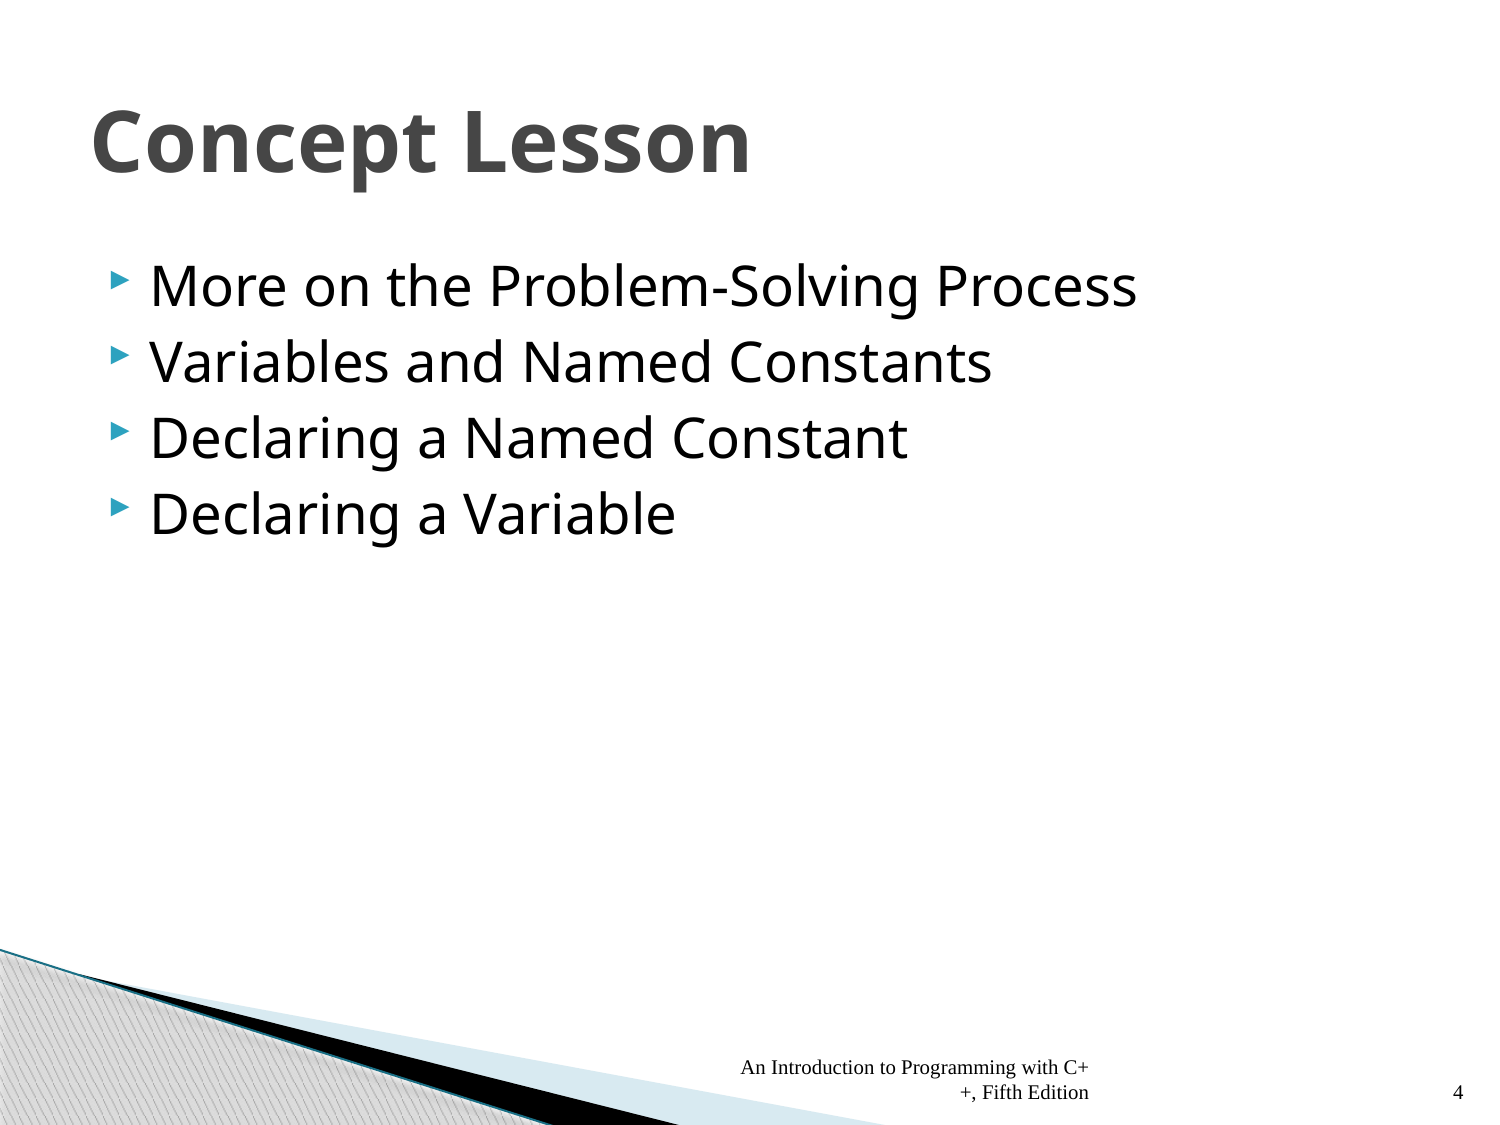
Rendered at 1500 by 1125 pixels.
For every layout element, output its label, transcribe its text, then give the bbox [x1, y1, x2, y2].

slide_number 4 [1418, 1051, 1479, 1112]
title Concept Lesson [75, 45, 1425, 233]
footer An Introduction to Programming with C++, Fifth Edition [718, 1051, 1105, 1112]
list More on the Problem-Solving Process Variables and Named Constants Declaring a Named Constant Declaring a Variable [75, 243, 1425, 986]
